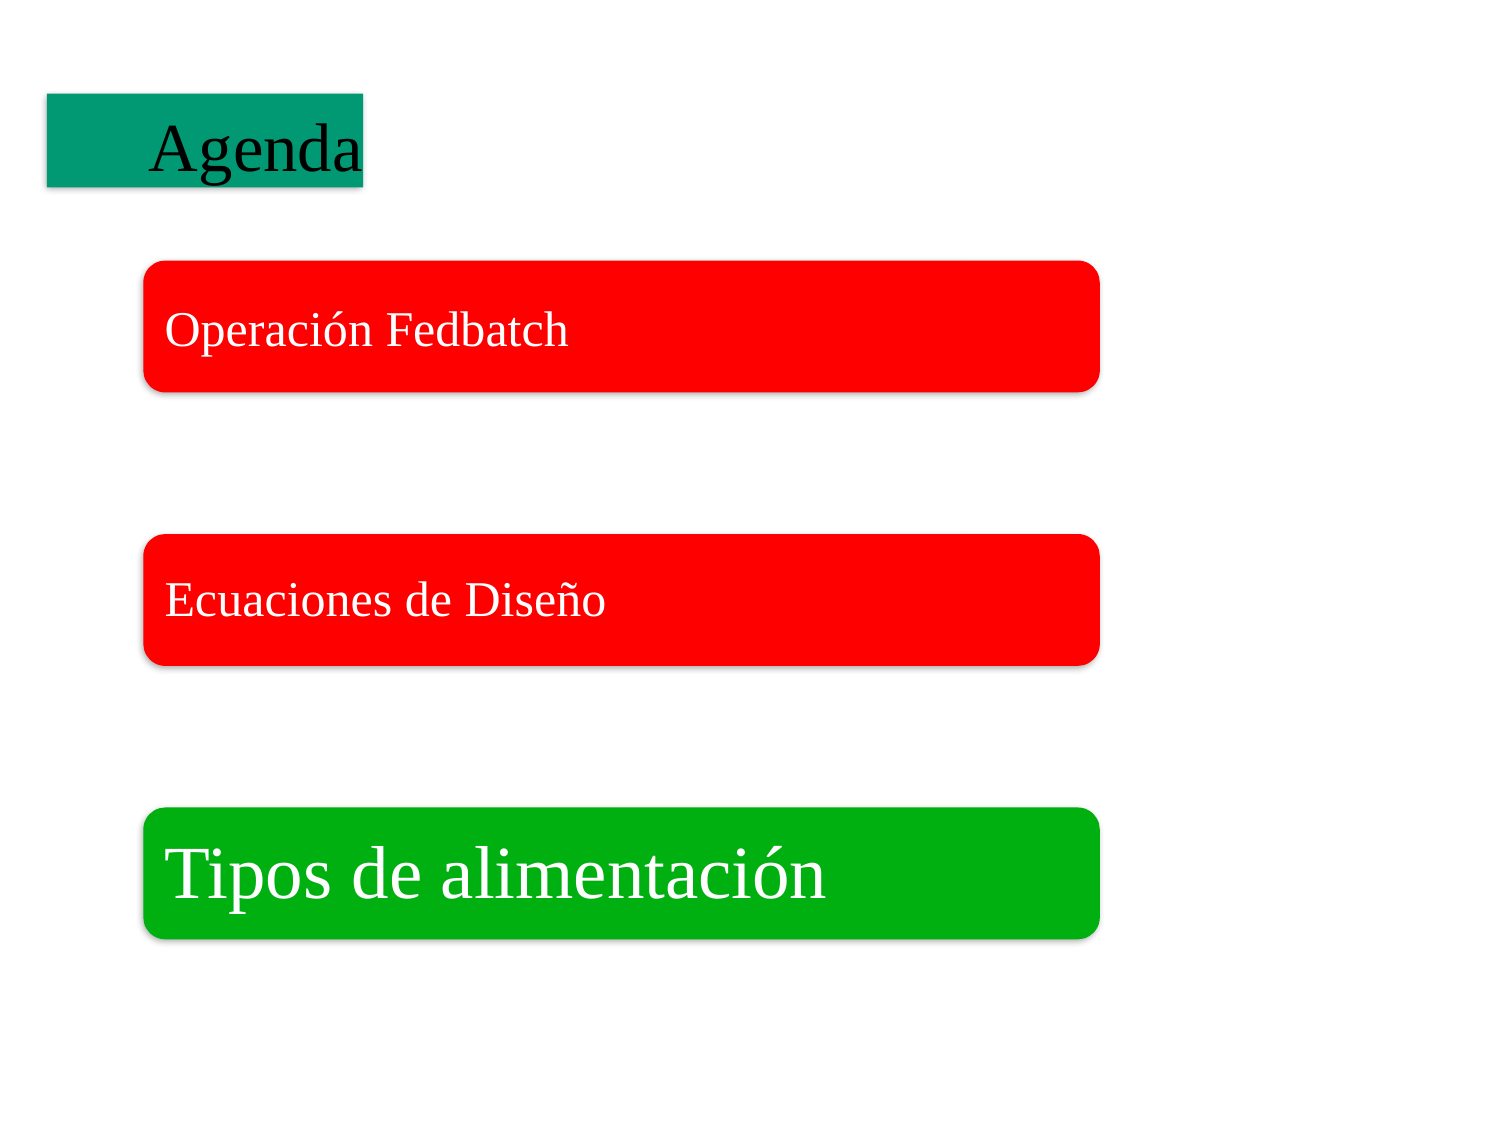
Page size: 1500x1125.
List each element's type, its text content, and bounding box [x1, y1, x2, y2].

text_box Agenda [46, 93, 364, 188]
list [74, 245, 1442, 1067]
